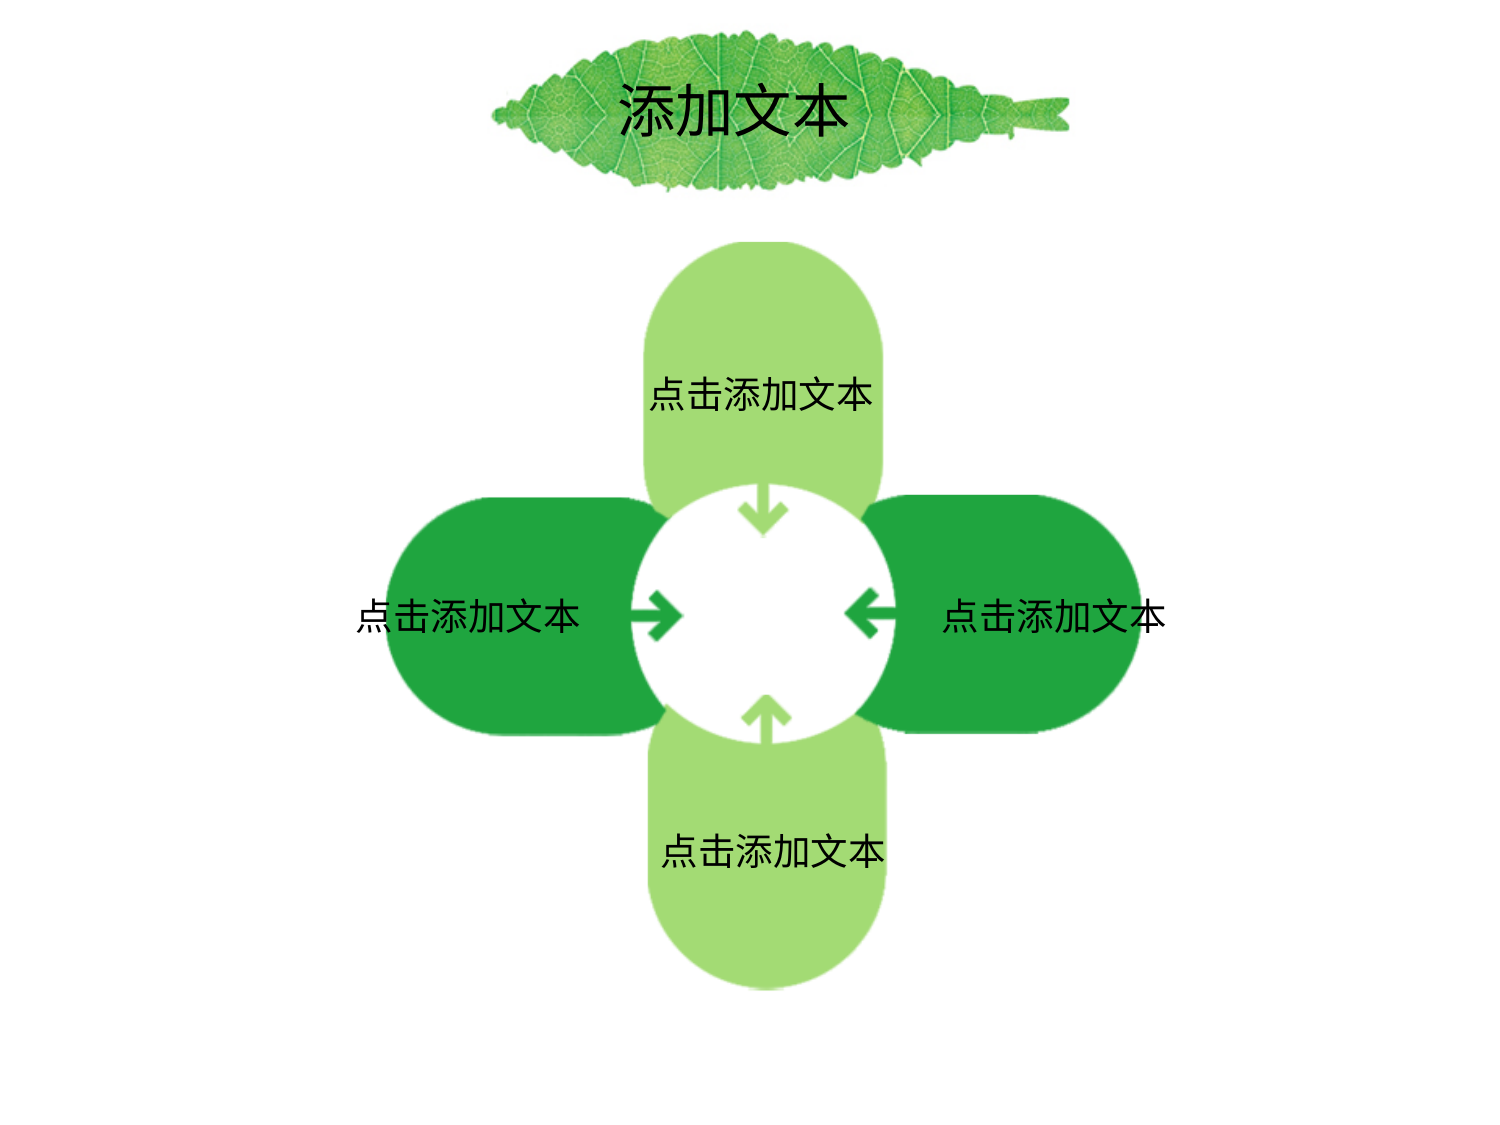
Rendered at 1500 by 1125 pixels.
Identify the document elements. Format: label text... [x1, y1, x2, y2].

picture [0, 0, 1500, 1125]
text_box 添加文本 [602, 66, 866, 152]
